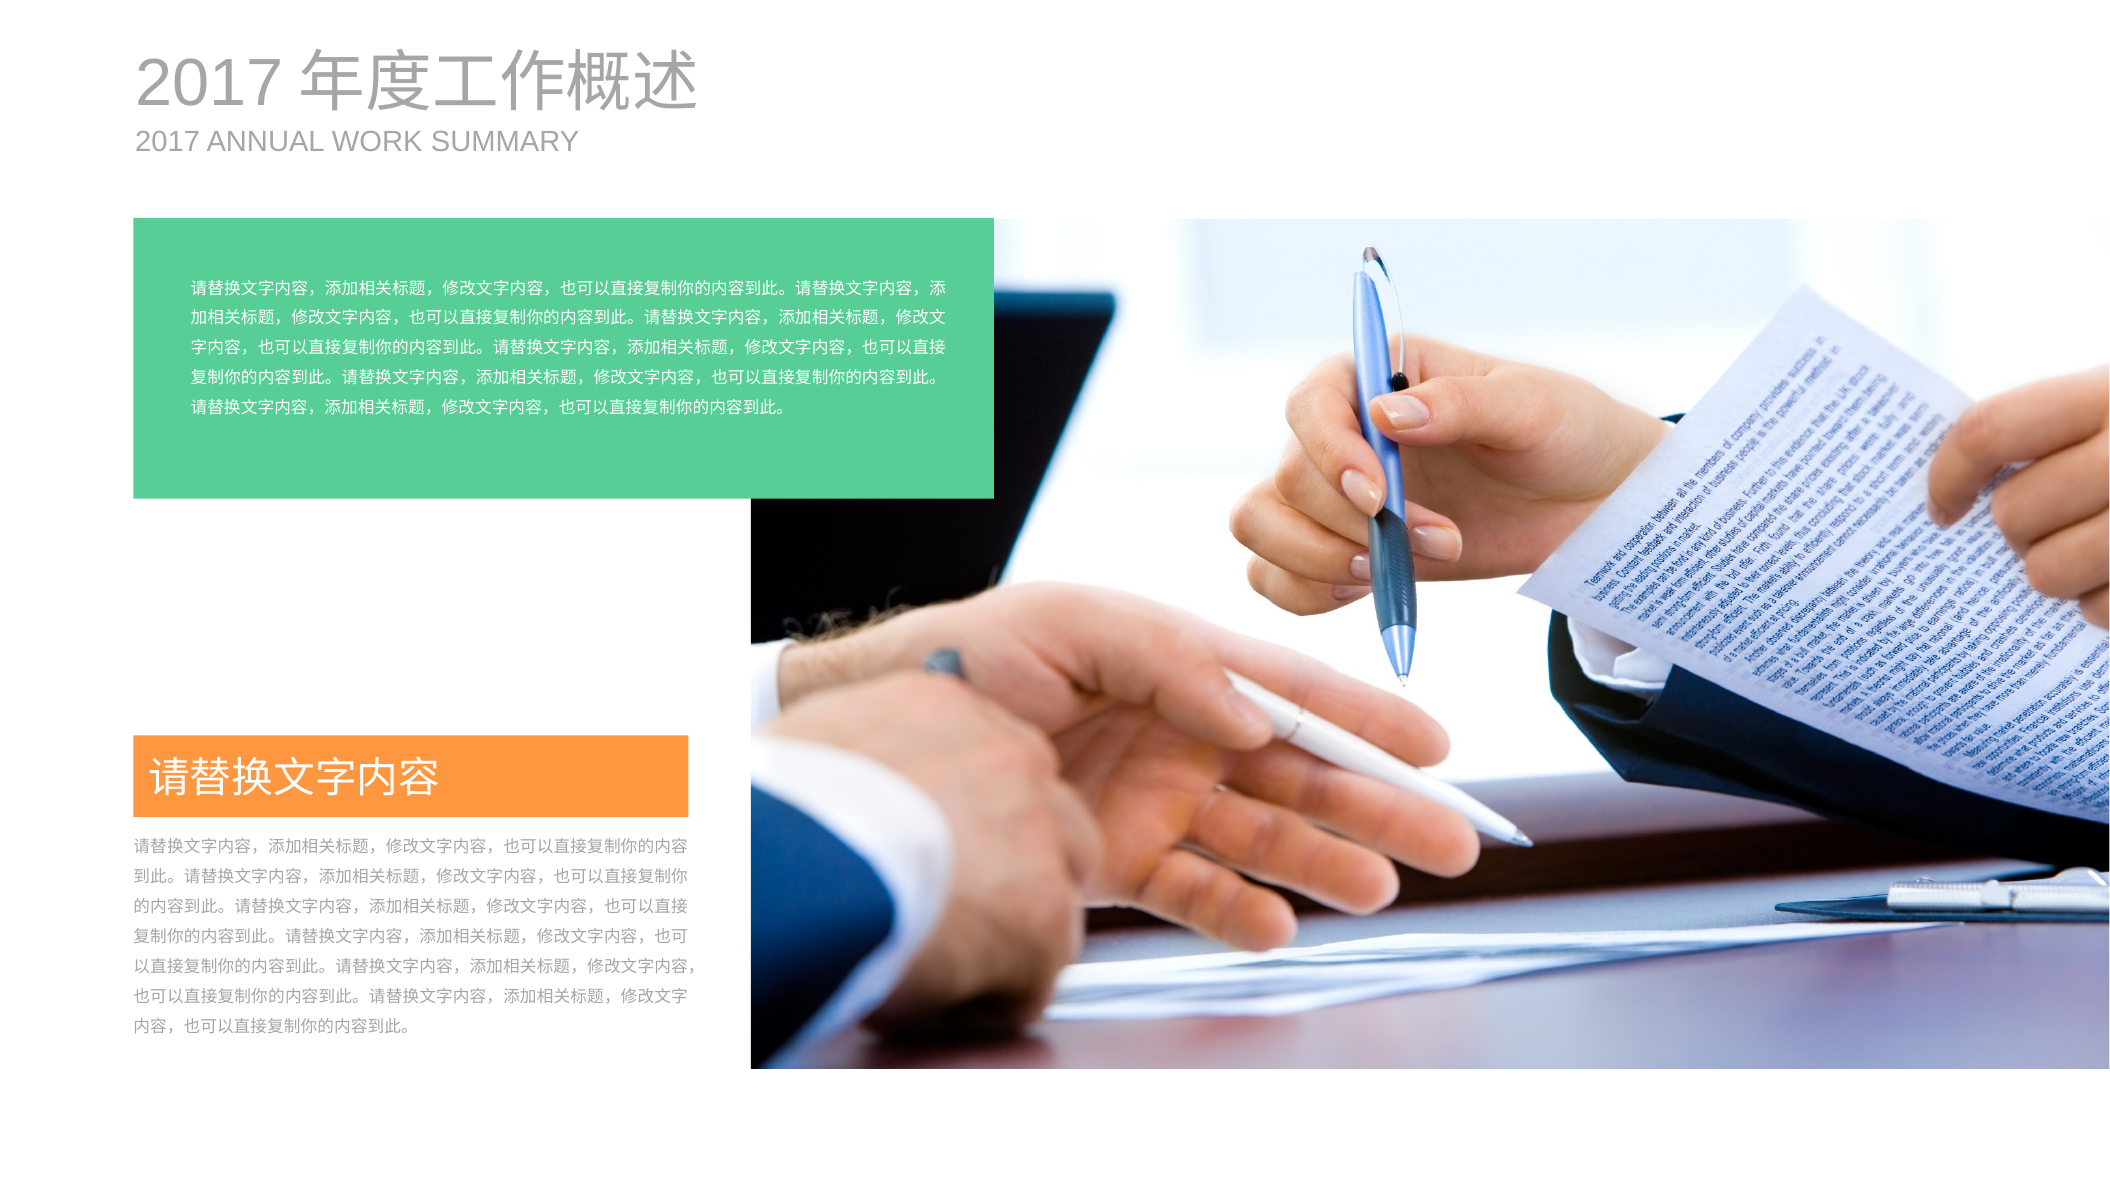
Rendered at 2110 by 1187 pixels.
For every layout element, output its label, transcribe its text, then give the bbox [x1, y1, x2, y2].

text_box [750, 218, 2110, 1069]
text_box 请替换文字内容，添加相关标题，修改文字内容，也可以直接复制你的内容到此。请替换文字内容，添加相关标题，修改文字内容，也可以直接复制你的内容到此。请替换文字内容，添加相关标题，修改文字内容，也可以直接复制你的内容到此。请替换文字内容，添加相关标题，修改文字内容，也可以直接复制你的内容到此。请替换文字内容，添加相关标题，修改文字内容，也可以直接复制你的内容到此。请替换文字内容，添加相关标题，修改文字内容，也可以直接复制你的内容到此。 [133, 825, 689, 1036]
text_box 请替换文字内容，添加相关标题，修改文字内容，也可以直接复制你的内容到此。请替换文字内容，添加相关标题，修改文字内容，也可以直接复制你的内容到此。请替换文字内容，添加相关标题，修改文字内容，也可以直接复制你的内容到此。请替换文字内容，添加相关标题，修改文字内容，也可以直接复制你的内容到此。请替换文字内容，添加相关标题，修改文字内容，也可以直接复制你的内容到此。请替换文字内容，添加相关标题，修改文字内容，也可以直接复制你的内容到此。 [190, 267, 947, 418]
text_box 请替换文字内容 [132, 734, 689, 818]
text_box [132, 217, 995, 500]
text_box 2017年度工作概述 [135, 38, 783, 119]
text_box 2017 ANNUAL WORK SUMMARY [135, 122, 596, 158]
